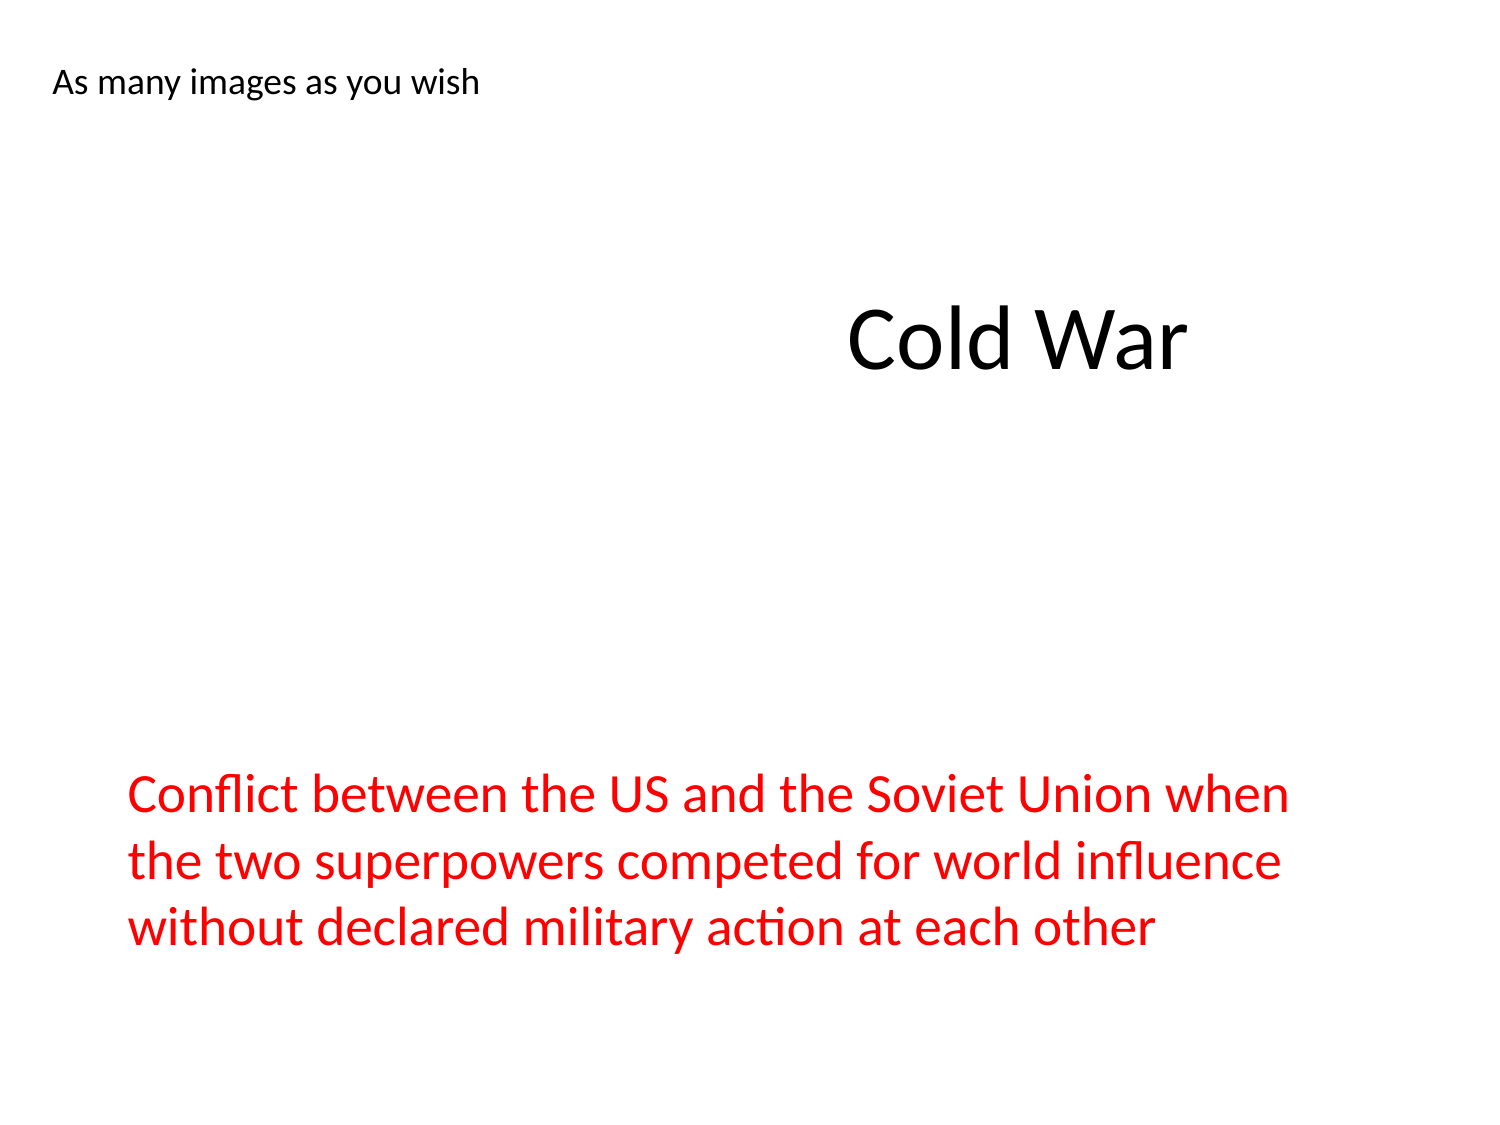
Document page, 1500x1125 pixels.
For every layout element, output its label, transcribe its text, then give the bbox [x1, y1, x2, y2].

title Cold War [699, 212, 1338, 454]
subtitle Conflict between the US and the Soviet Union when the two superpowers competed for world influence without declared military action at each other [112, 750, 1313, 1013]
text_box As many images as you wish [37, 49, 788, 110]
